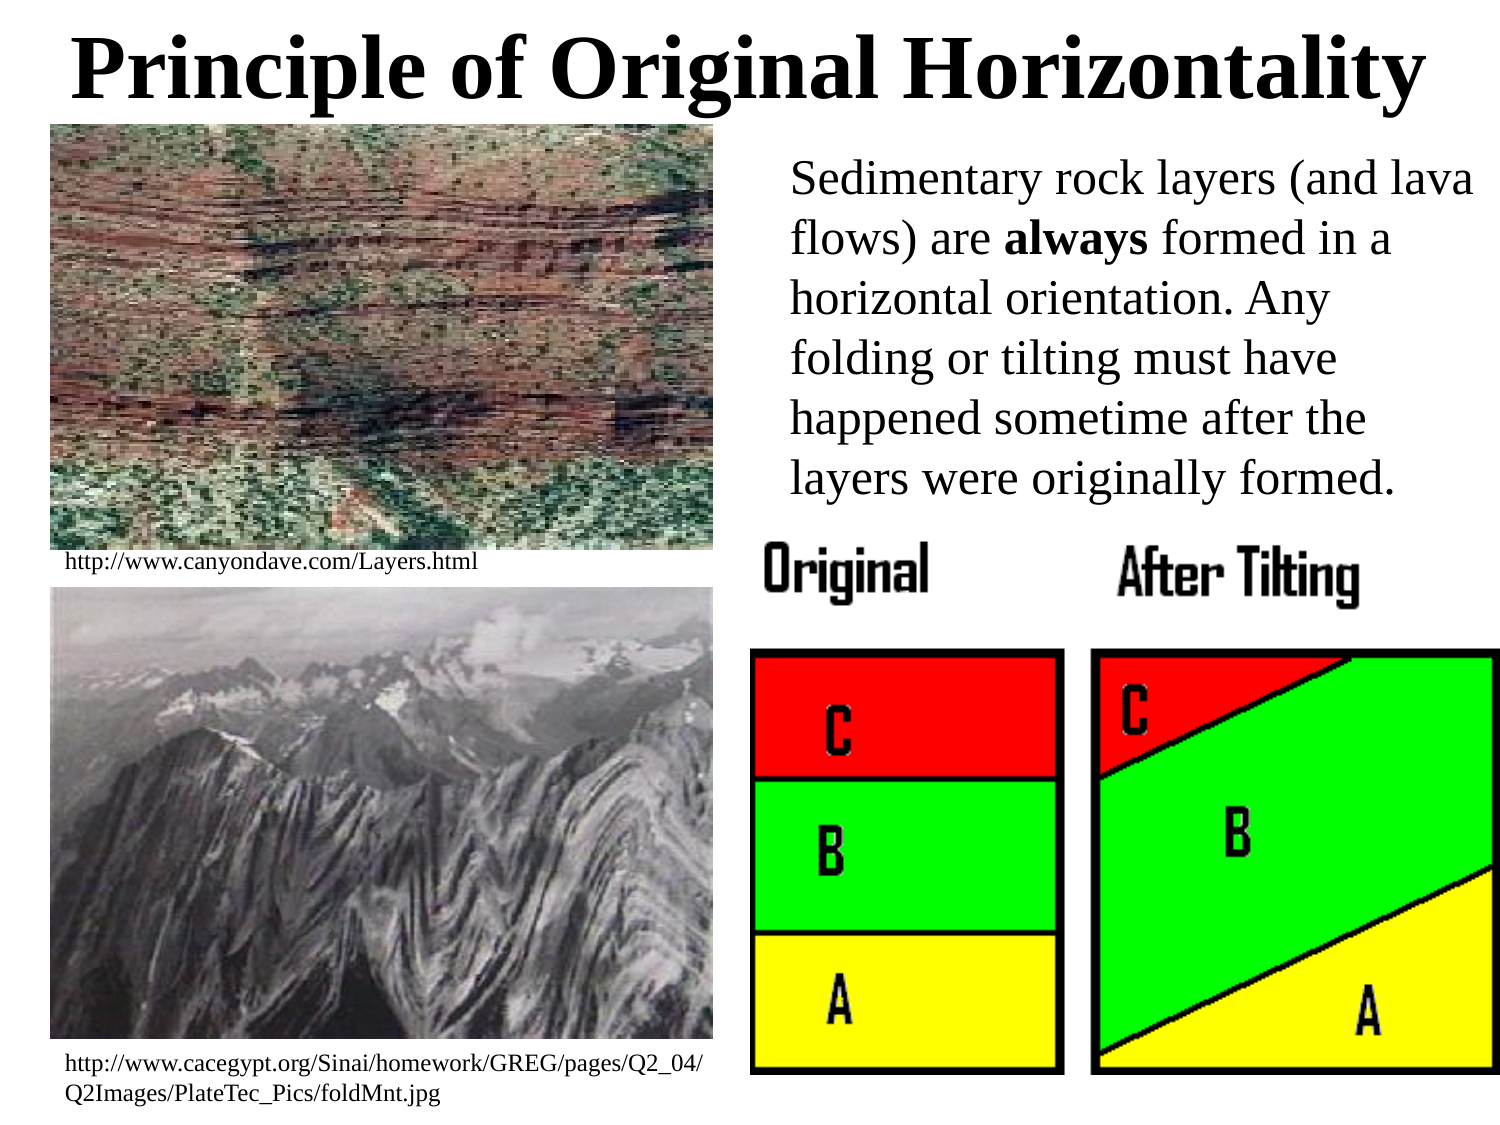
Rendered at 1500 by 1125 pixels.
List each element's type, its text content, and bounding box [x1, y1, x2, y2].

text_box Sedimentary rock layers (and lava flows) are always formed in a horizontal orientation. Any folding or tilting must have happened sometime after the layers were originally formed. [774, 137, 1500, 511]
picture [49, 124, 713, 551]
text_box http://www.cacegypt.org/Sinai/homework/GREG/pages/Q2_04/Q2Images/PlateTec_Pics/foldMnt.jpg [50, 1039, 750, 1114]
picture [49, 587, 713, 1040]
text_box http://www.canyondave.com/Layers.html [49, 537, 744, 583]
picture [749, 512, 1500, 1076]
text_box Principle of Original Horizontality [0, 0, 1500, 125]
